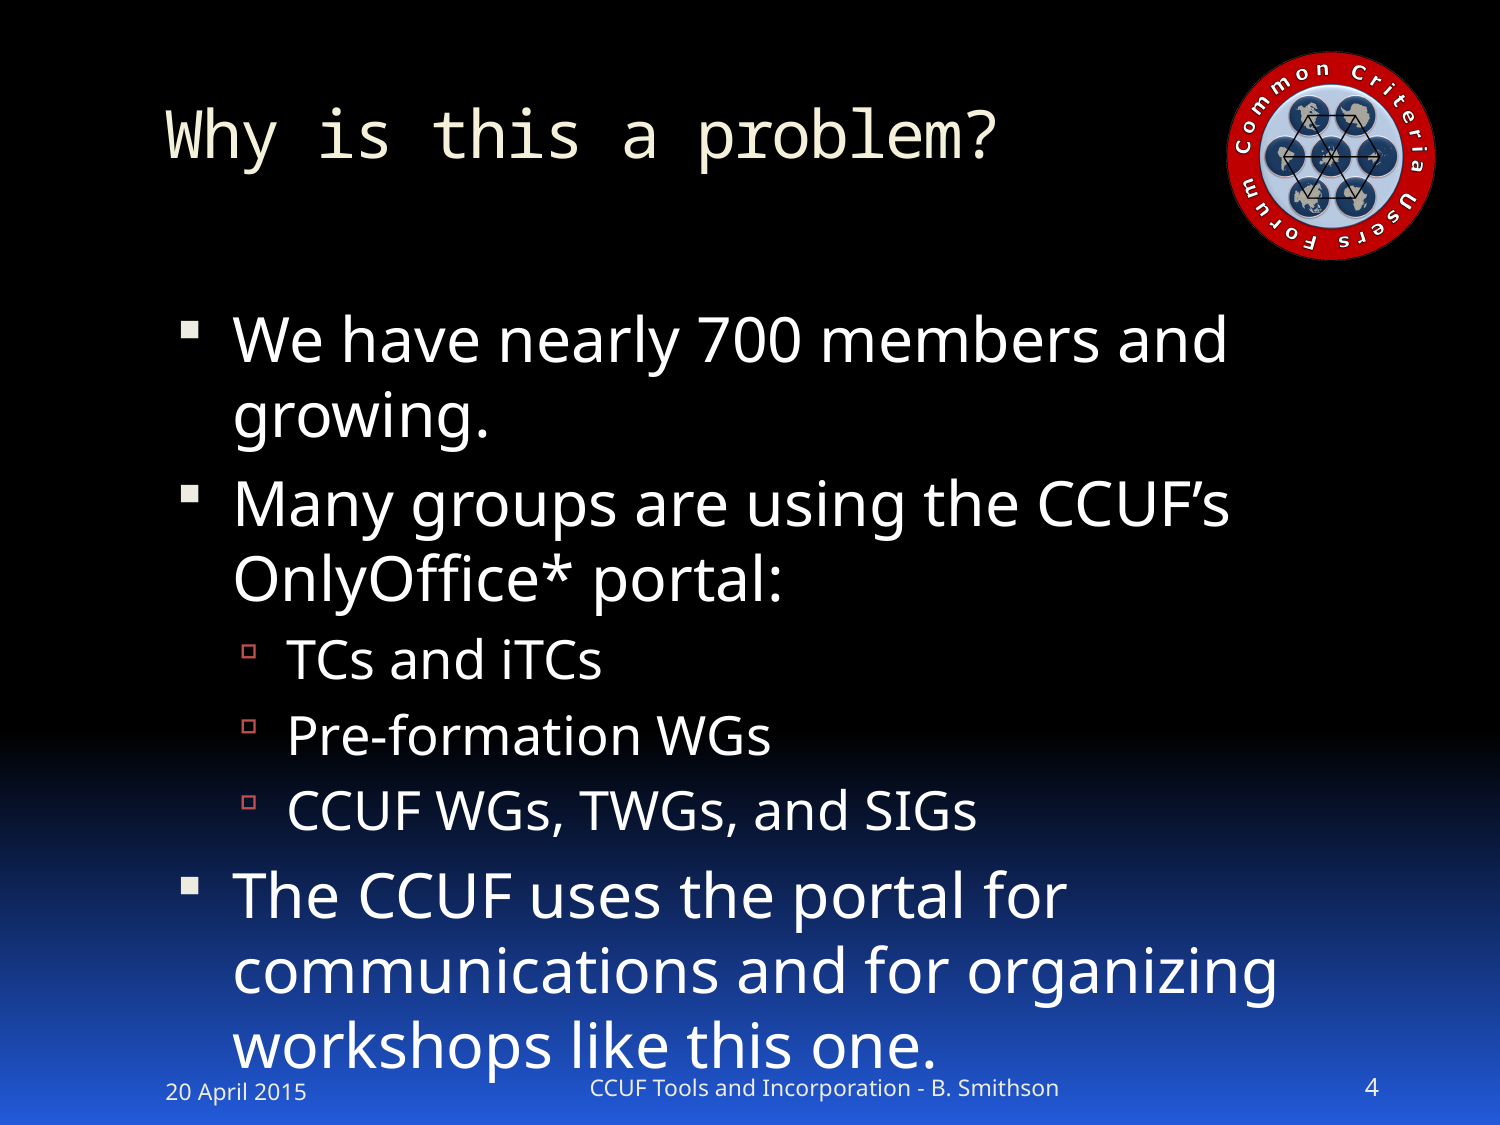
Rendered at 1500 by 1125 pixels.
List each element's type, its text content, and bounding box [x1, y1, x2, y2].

slide_number 4 [1350, 1052, 1425, 1113]
title Why is this a problem? [150, 83, 1225, 234]
footer CCUF Tools and Incorporation - B. Smithson [412, 1052, 1238, 1113]
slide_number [150, 1052, 395, 1113]
picture [1224, 49, 1438, 263]
list We have nearly 700 members and growing. Many groups are using the CCUF’s OnlyOffice* portal: TCs and iTCs Pre-formation WGs CCUF WGs, TWGs, and SIGs The CCUF uses the portal for communications and for organizing workshops like this one. [150, 292, 1425, 1043]
